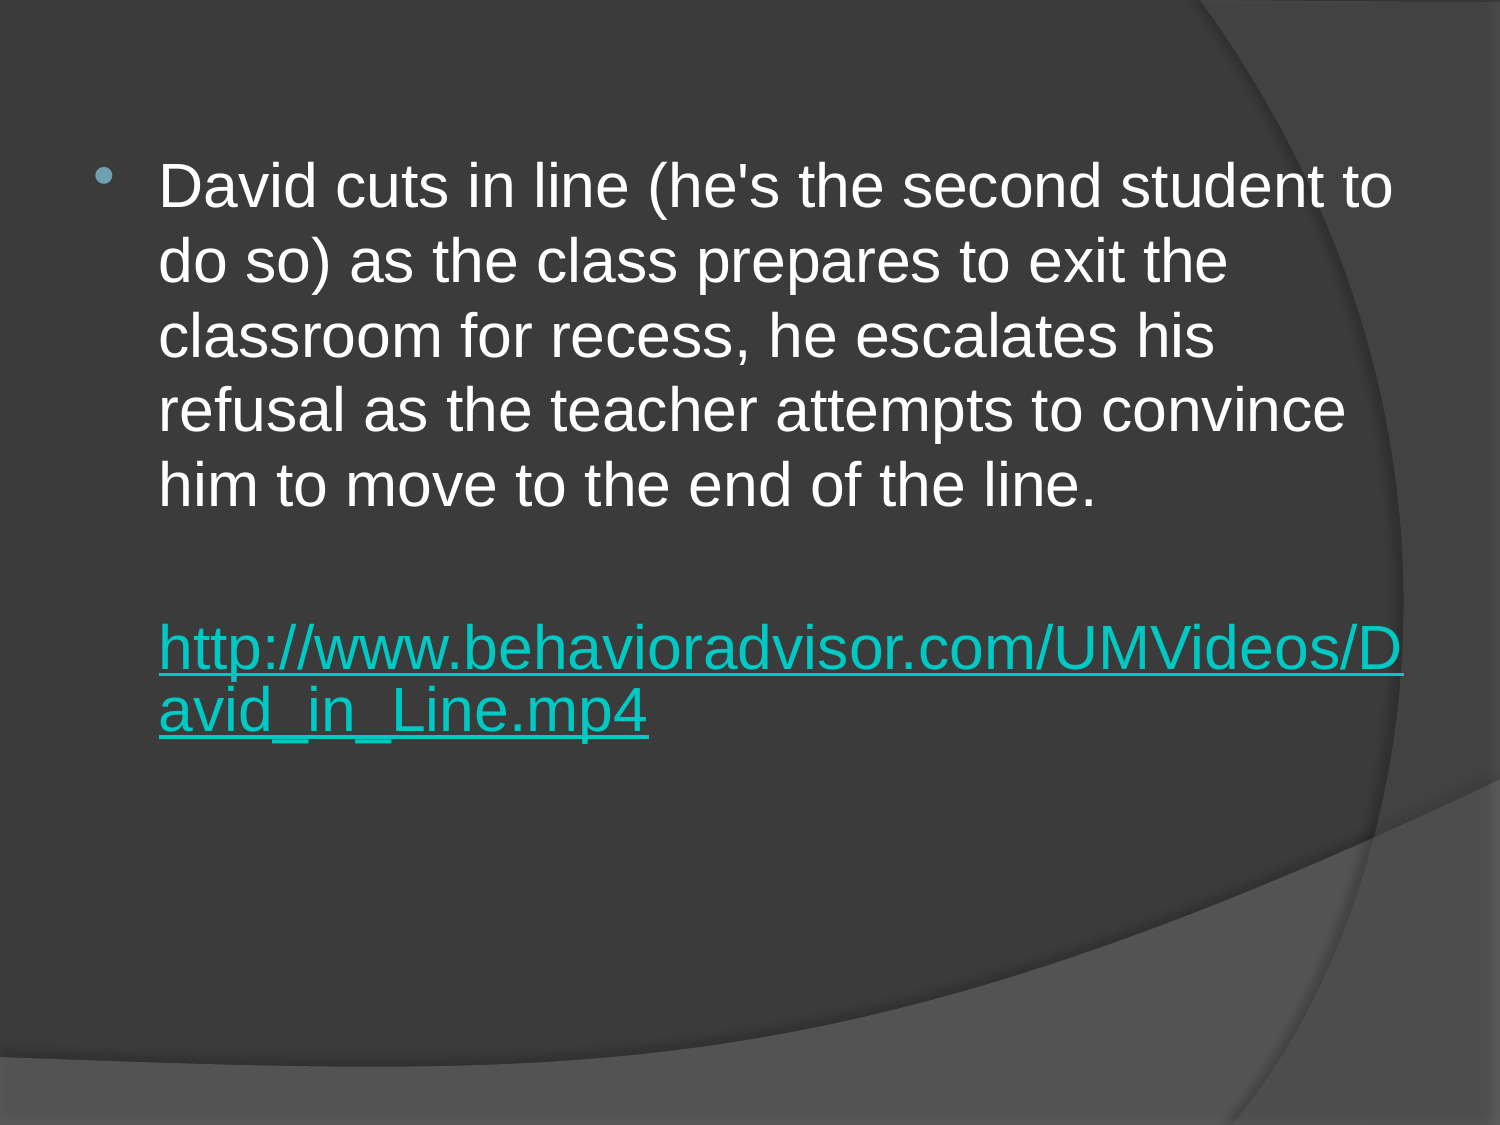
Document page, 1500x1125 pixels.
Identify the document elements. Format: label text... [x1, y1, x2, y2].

list David cuts in line (he's the second student to do so) as the class prepares to exit the classroom for recess, he escalates his refusal as the teacher attempts to convince him to move to the end of the line. http://www.behavioradvisor.com/UMVideos/David_in_Line.mp4 [75, 137, 1424, 1005]
